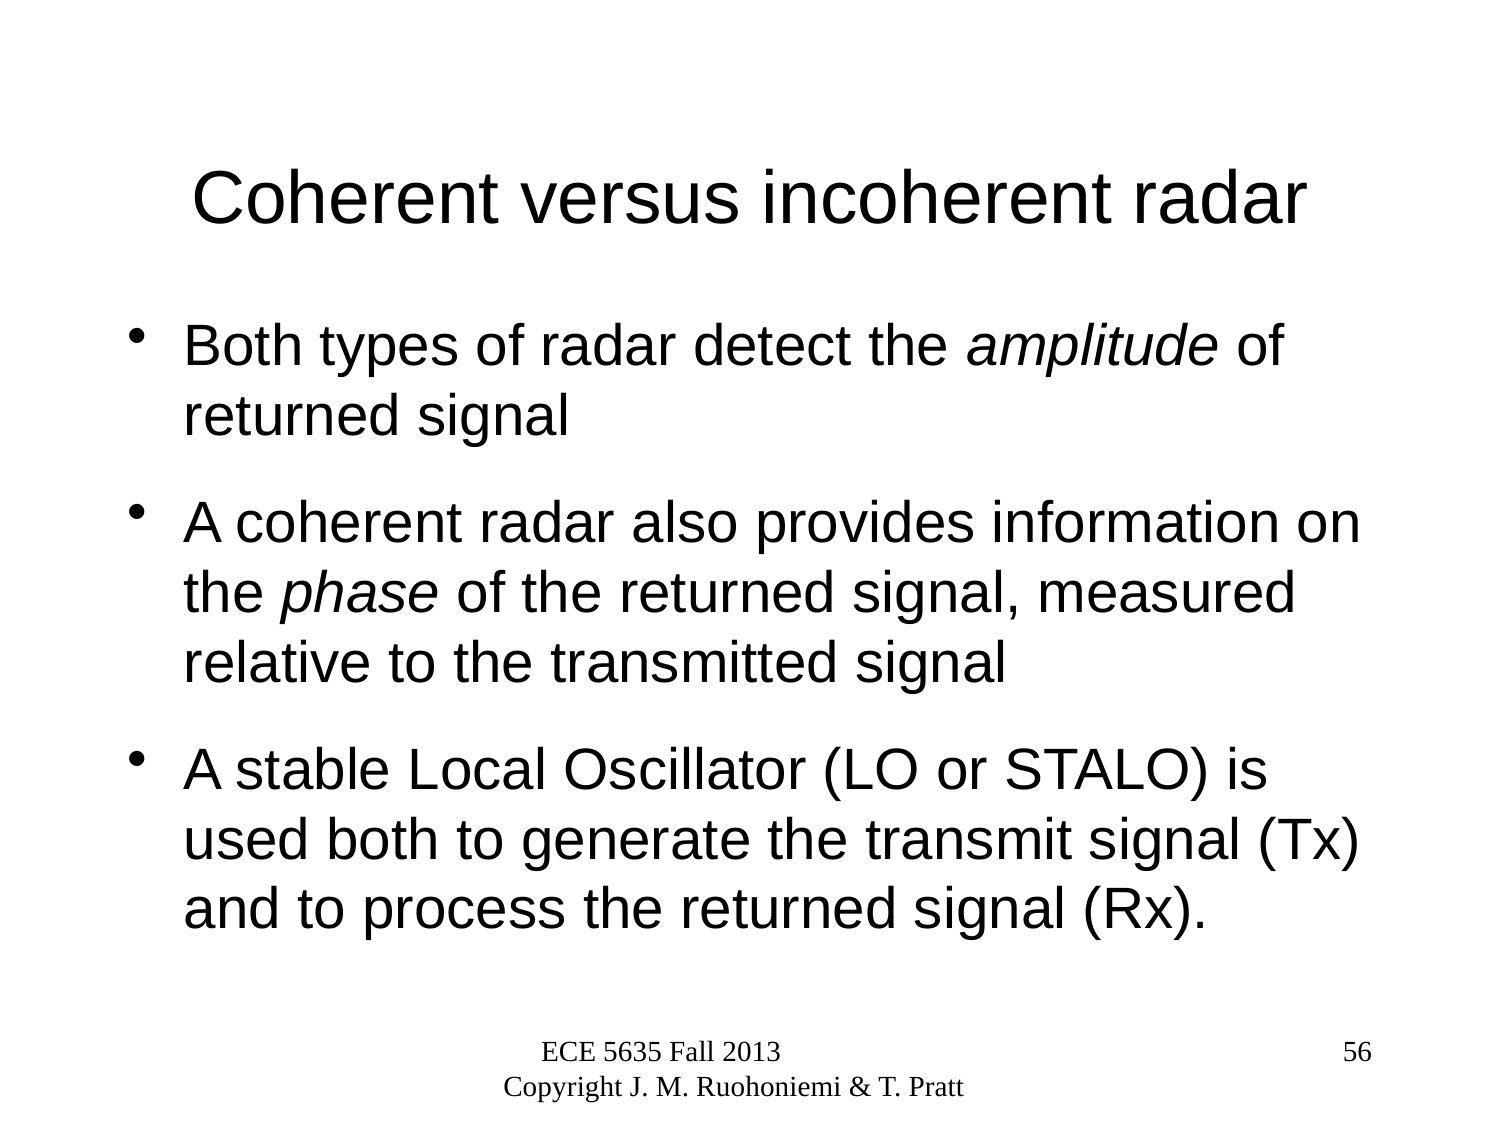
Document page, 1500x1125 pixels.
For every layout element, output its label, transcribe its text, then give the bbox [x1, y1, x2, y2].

list Both types of radar detect the amplitude of returned signal A coherent radar also provides information on the phase of the returned signal, measured relative to the transmitted signal A stable Local Oscillator (LO or STALO) is used both to generate the transmit signal (Tx) and to process the returned signal (Rx). [112, 299, 1388, 976]
title Coherent versus incoherent radar [112, 99, 1388, 288]
slide_number 56 [1074, 1024, 1388, 1101]
footer ECE 5635 Fall 2013 Copyright J. M. Ruohoniemi & T. Pratt [487, 1024, 988, 1101]
